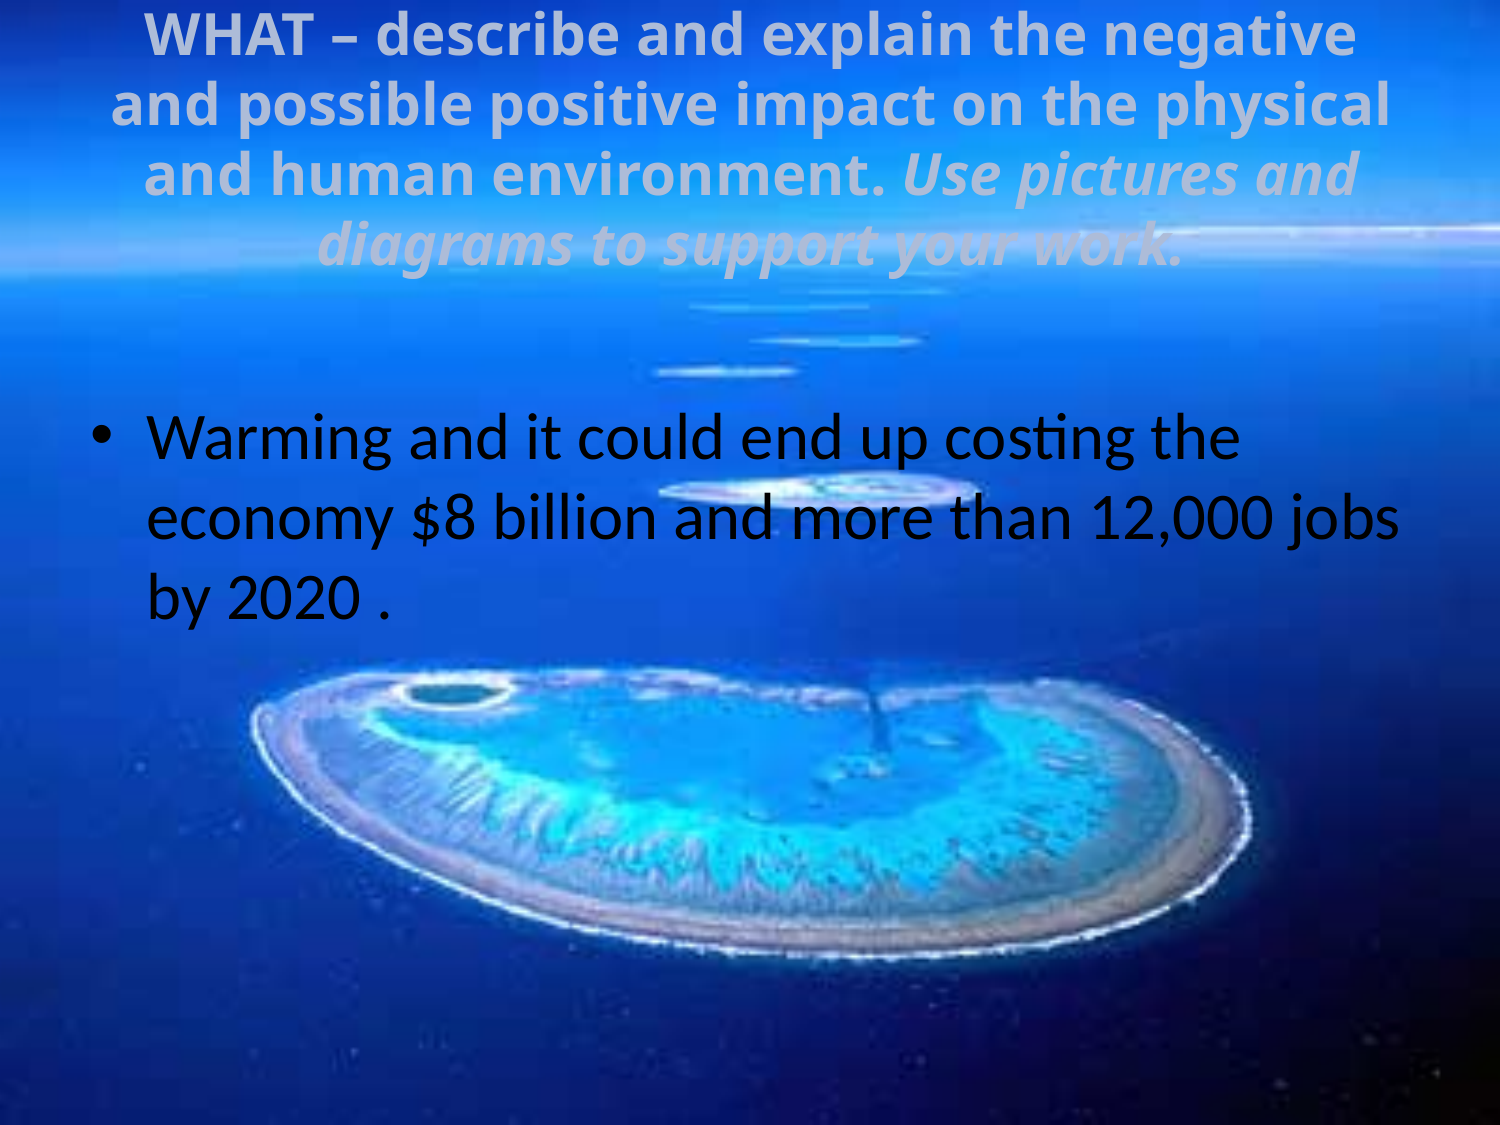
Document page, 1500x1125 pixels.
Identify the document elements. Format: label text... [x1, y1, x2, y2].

list Warming and it could end up costing the economy $8 billion and more than 12,000 jobs by 2020 . [75, 385, 1425, 1005]
picture [0, 0, 1500, 1125]
title WHAT – describe and explain the negative and possible positive impact on the physical and human environment. Use pictures and diagrams to support your work. [76, 78, 1427, 266]
